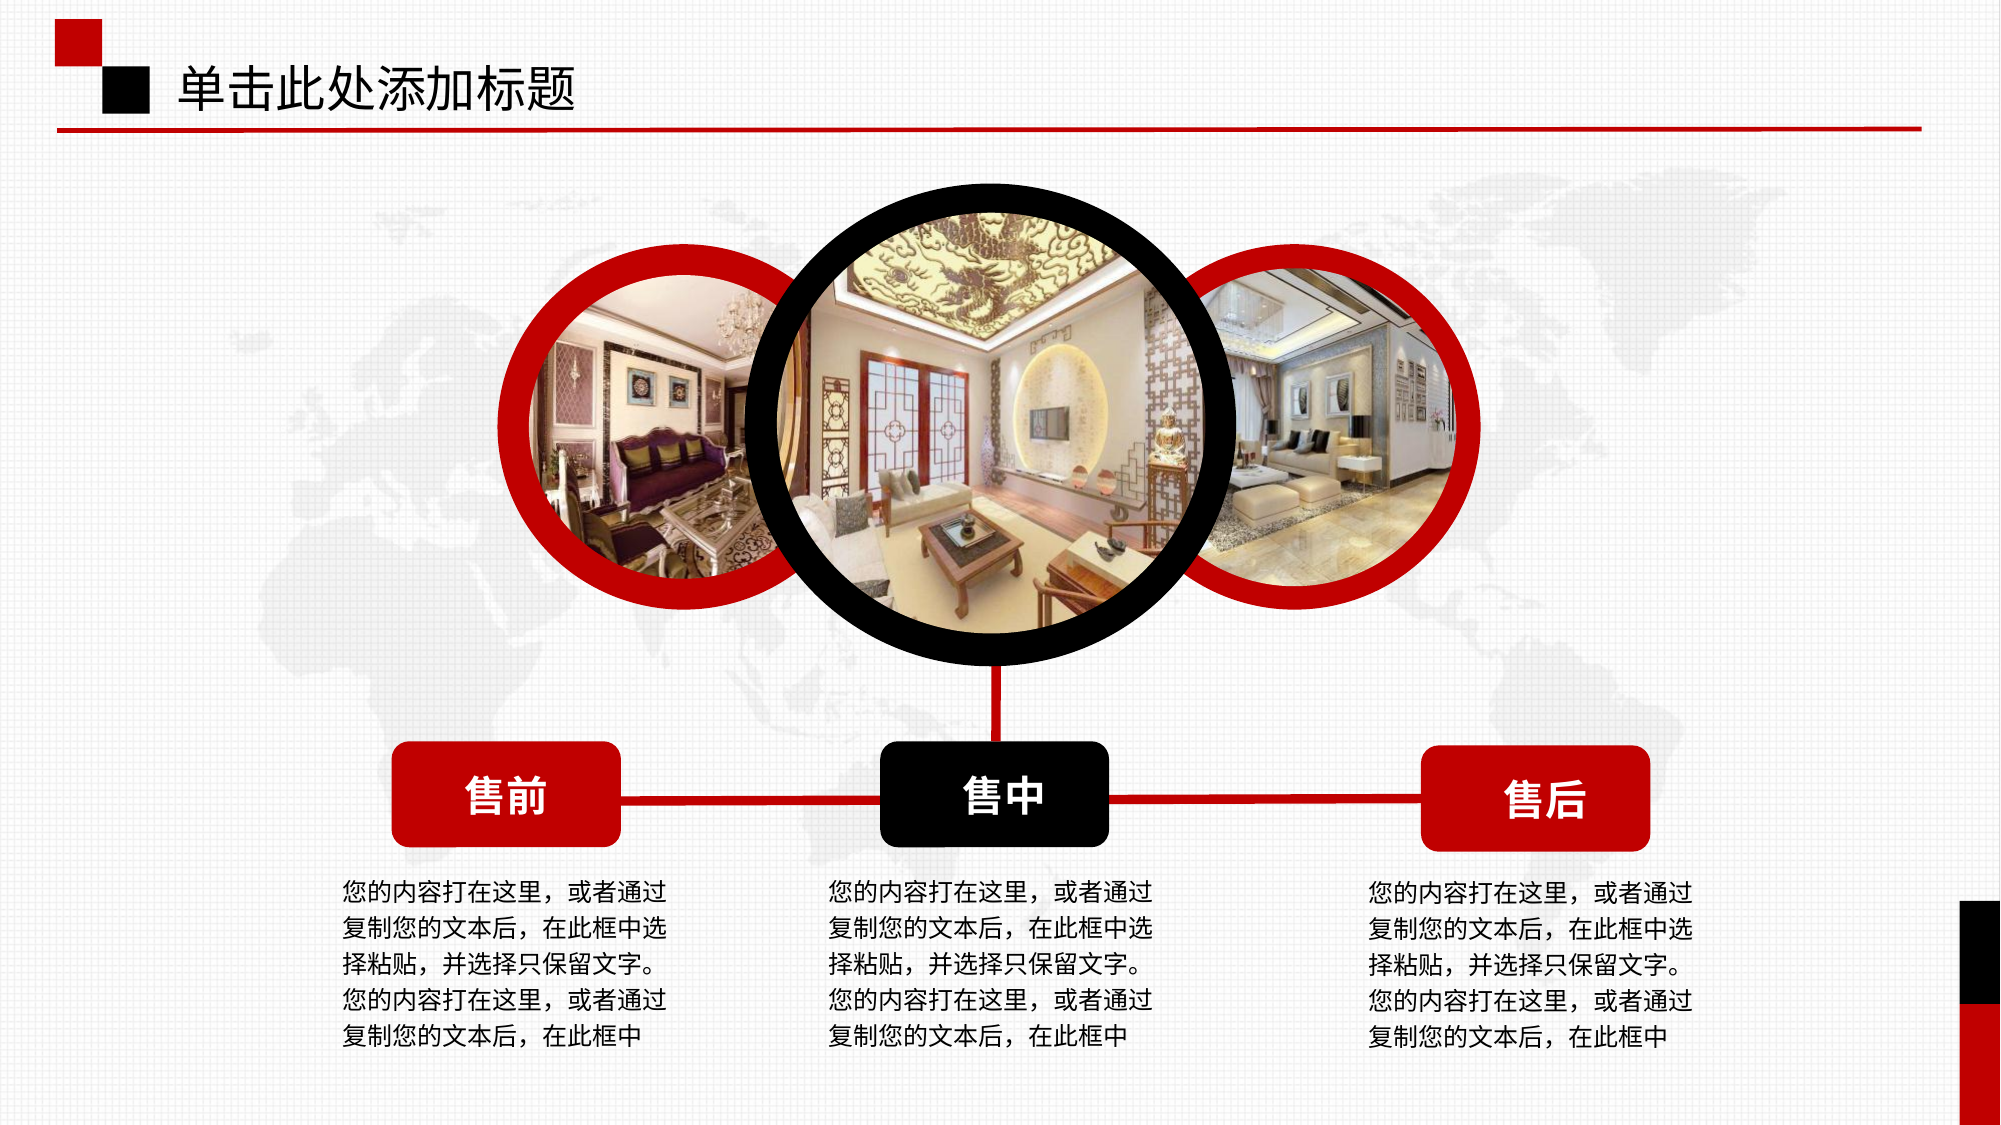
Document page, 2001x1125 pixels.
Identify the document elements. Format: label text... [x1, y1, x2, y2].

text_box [479, 798, 1422, 802]
text_box 您的内容打在这里，或者通过复制您的文本后，在此框中选择粘贴，并选择只保留文字。您的内容打在这里，或者通过复制您的文本后，在此框中 [1353, 864, 1718, 1059]
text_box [744, 183, 1237, 667]
text_box [101, 65, 151, 115]
text_box [1959, 1005, 2000, 1125]
text_box [54, 18, 103, 67]
text_box 售前 [390, 740, 622, 849]
text_box [1959, 900, 2000, 1005]
text_box 您的内容打在这里，或者通过复制您的文本后，在此框中选择粘贴，并选择只保留文字。您的内容打在这里，或者通过复制您的文本后，在此框中 [814, 863, 1179, 1058]
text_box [497, 244, 744, 610]
text_box 售中 [879, 740, 1111, 798]
text_box 售中 [879, 802, 1111, 849]
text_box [1237, 244, 1481, 610]
text_box 您的内容打在这里，或者通过复制您的文本后，在此框中选择粘贴，并选择只保留文字。您的内容打在这里，或者通过复制您的文本后，在此框中 [327, 863, 692, 1058]
picture [0, 0, 2001, 1125]
text_box 售后 [1419, 744, 1652, 853]
text_box 单击此处添加标题 [161, 50, 700, 126]
